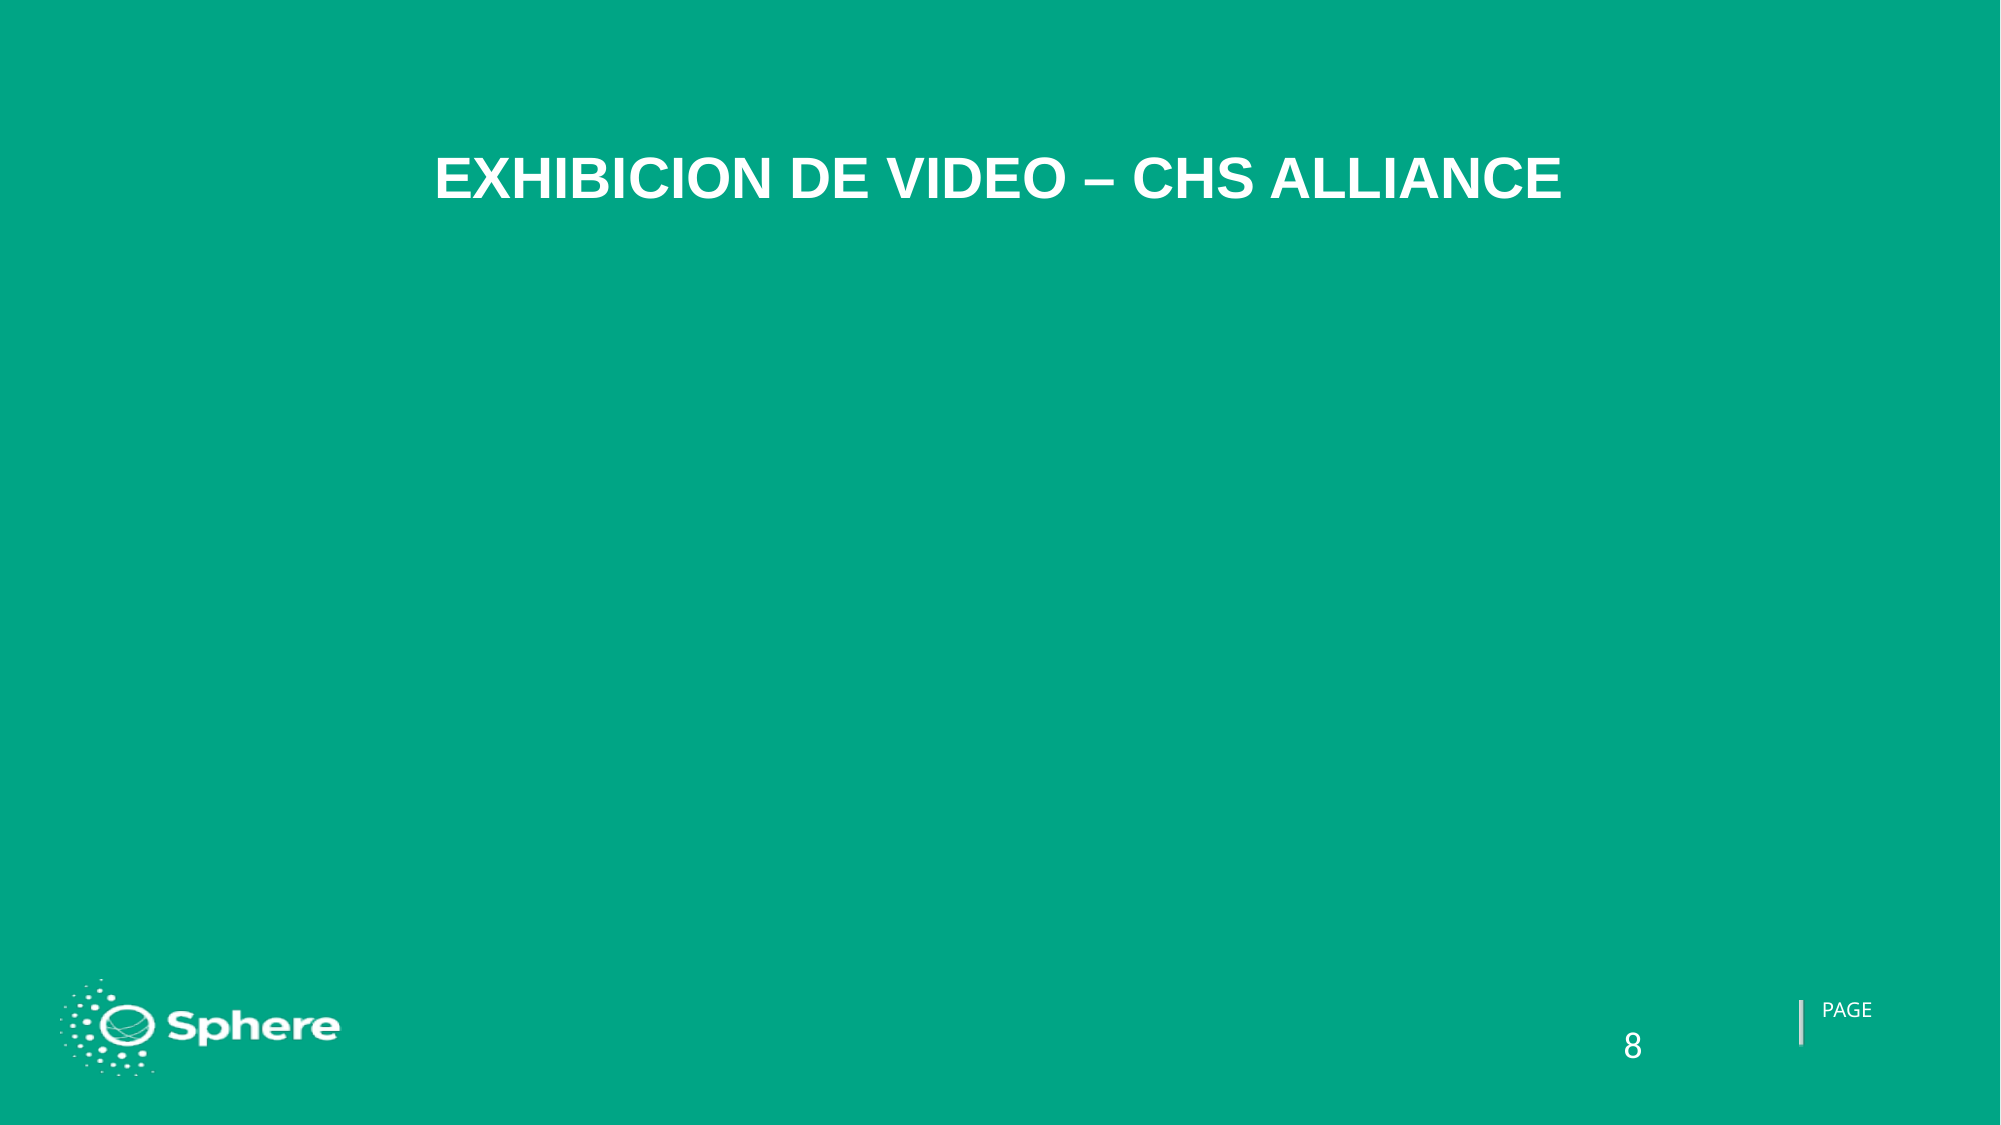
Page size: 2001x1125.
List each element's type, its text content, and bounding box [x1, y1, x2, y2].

slide_number 8 [1612, 1016, 1638, 1056]
text_box EXHIBICION DE VIDEO – CHS ALLIANCE [89, 134, 1893, 358]
picture [1799, 1000, 1808, 1047]
picture [60, 979, 342, 1078]
